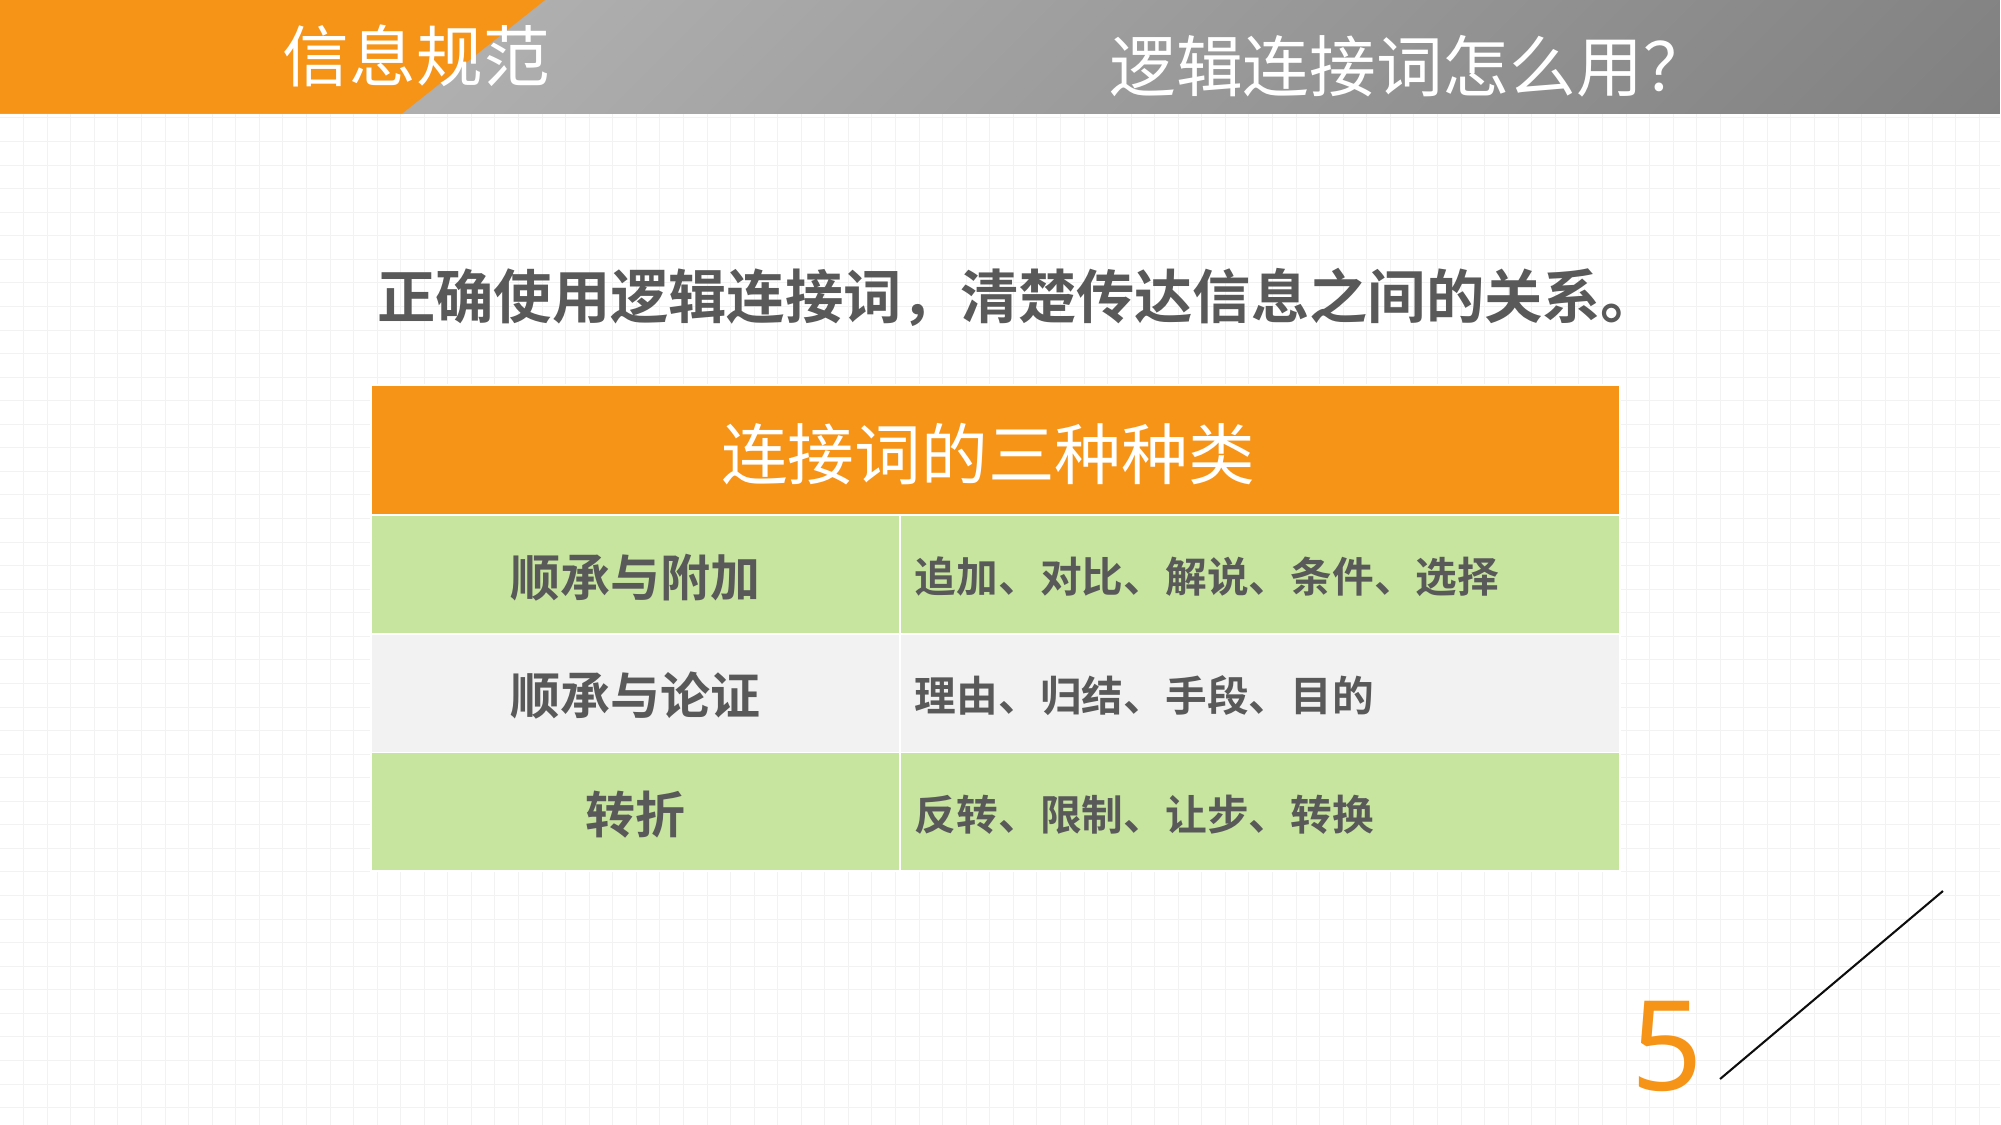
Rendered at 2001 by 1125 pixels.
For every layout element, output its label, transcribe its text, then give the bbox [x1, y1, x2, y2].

table_cell 顺承与论证 [372, 635, 899, 752]
text_box 逻辑连接词怎么用？ [1094, 17, 1892, 113]
table_header 连接词的三种种类 [372, 386, 1619, 514]
table_cell 转折 [372, 753, 899, 870]
table_cell 反转、限制、让步、转换 [901, 753, 1619, 870]
table_cell 顺承与附加 [372, 516, 899, 633]
text_box 5 [1617, 958, 1723, 1124]
table_cell 理由、归结、手段、目的 [901, 635, 1619, 752]
text_box 信息规范 [268, 7, 812, 103]
table_cell 追加、对比、解说、条件、选择 [901, 516, 1619, 633]
title 正确使用逻辑连接词，清楚传达信息之间的关系。 [362, 196, 1809, 504]
